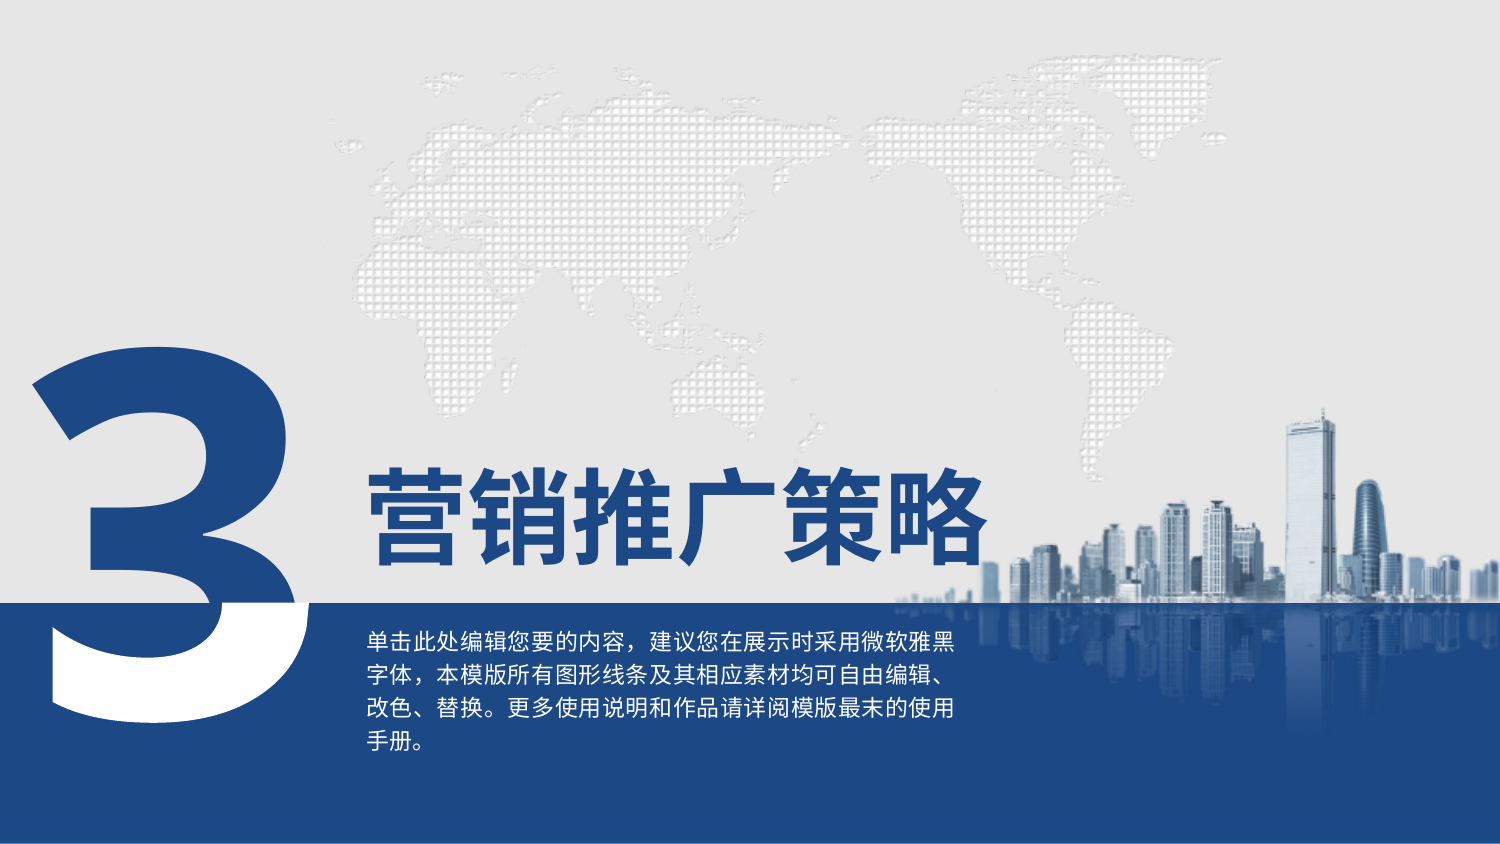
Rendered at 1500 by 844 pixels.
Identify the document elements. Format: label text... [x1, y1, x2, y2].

text_box [184, 603, 1500, 844]
text_box [52, 602, 309, 723]
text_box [836, 390, 1500, 820]
text_box 单击此处编辑您要的内容，建议您在展示时采用微软雅黑字体，本模版所有图形线条及其相应素材均可自由编辑、改色、替换。更多使用说明和作品请详阅模版最末的使用手册。 [355, 616, 831, 760]
picture [323, 43, 1245, 505]
text_box 3 [0, 193, 184, 844]
text_box 营销推广策略 [352, 513, 831, 583]
